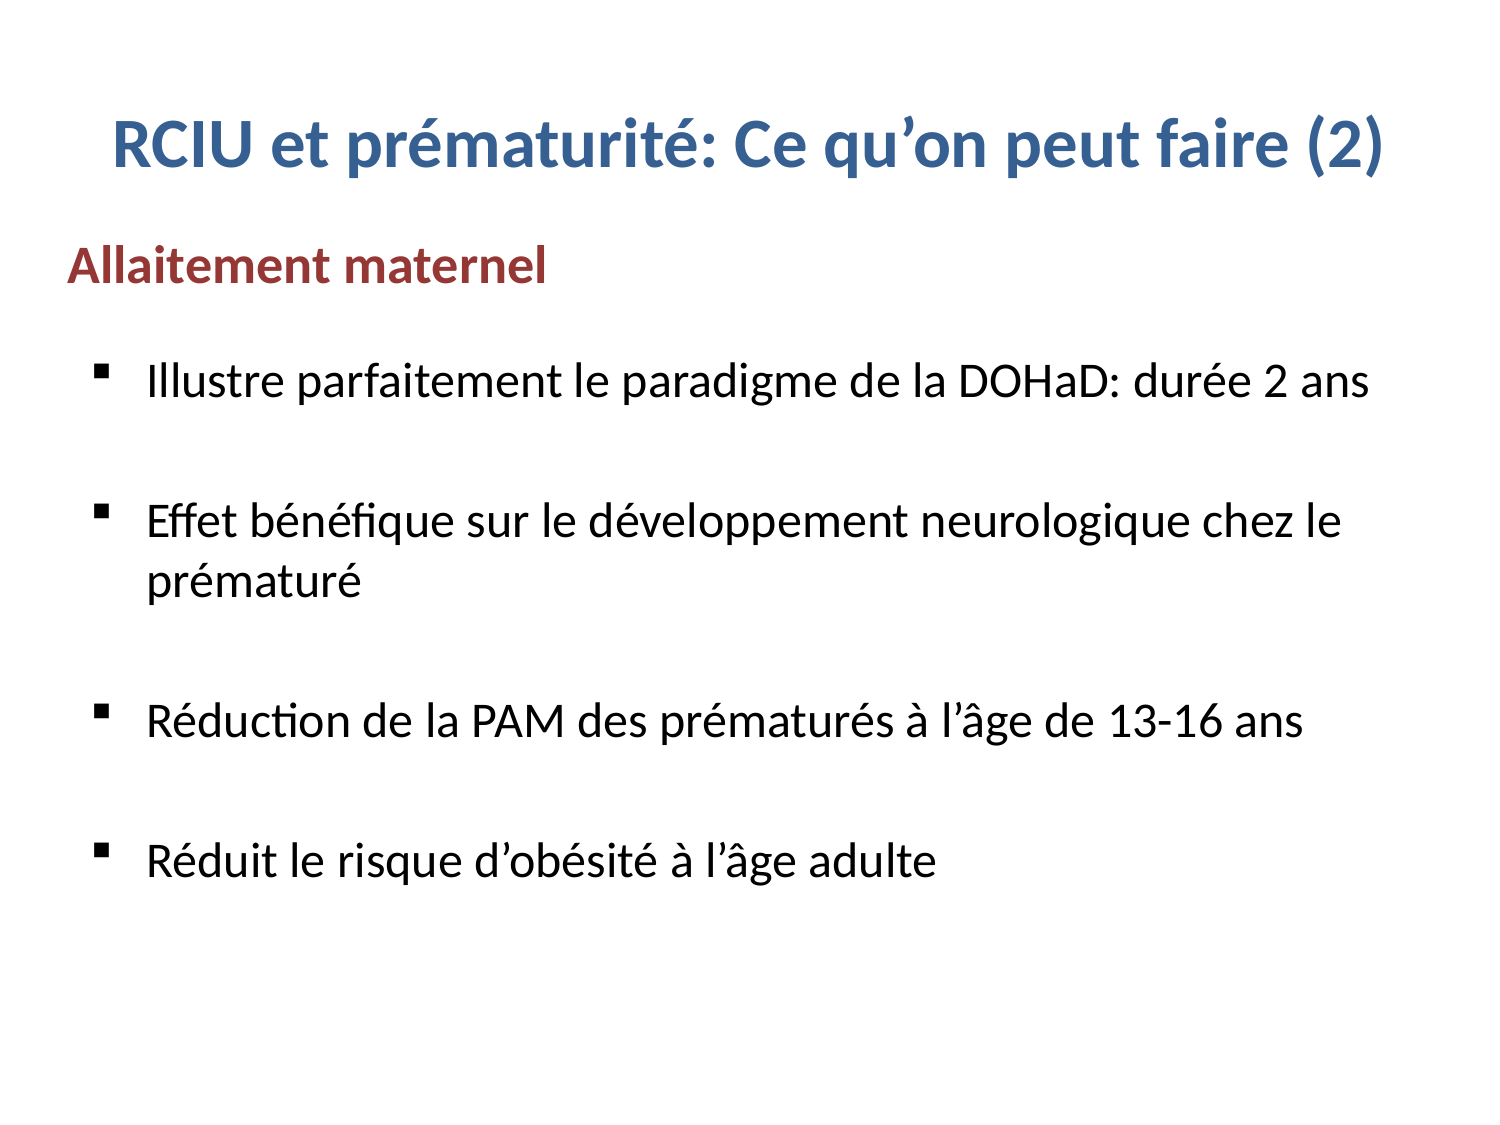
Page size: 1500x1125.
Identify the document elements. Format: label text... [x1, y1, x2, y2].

list Illustre parfaitement le paradigme de la DOHaD: durée 2 ans Effet bénéfique sur le développement neurologique chez le prématuré Réduction de la PAM des prématurés à l’âge de 13-16 ans Réduit le risque d’obésité à l’âge adulte [75, 339, 1425, 1083]
text_box Allaitement maternel [53, 221, 621, 302]
title RCIU et prématurité: Ce qu’on peut faire (2) [75, 45, 1425, 233]
